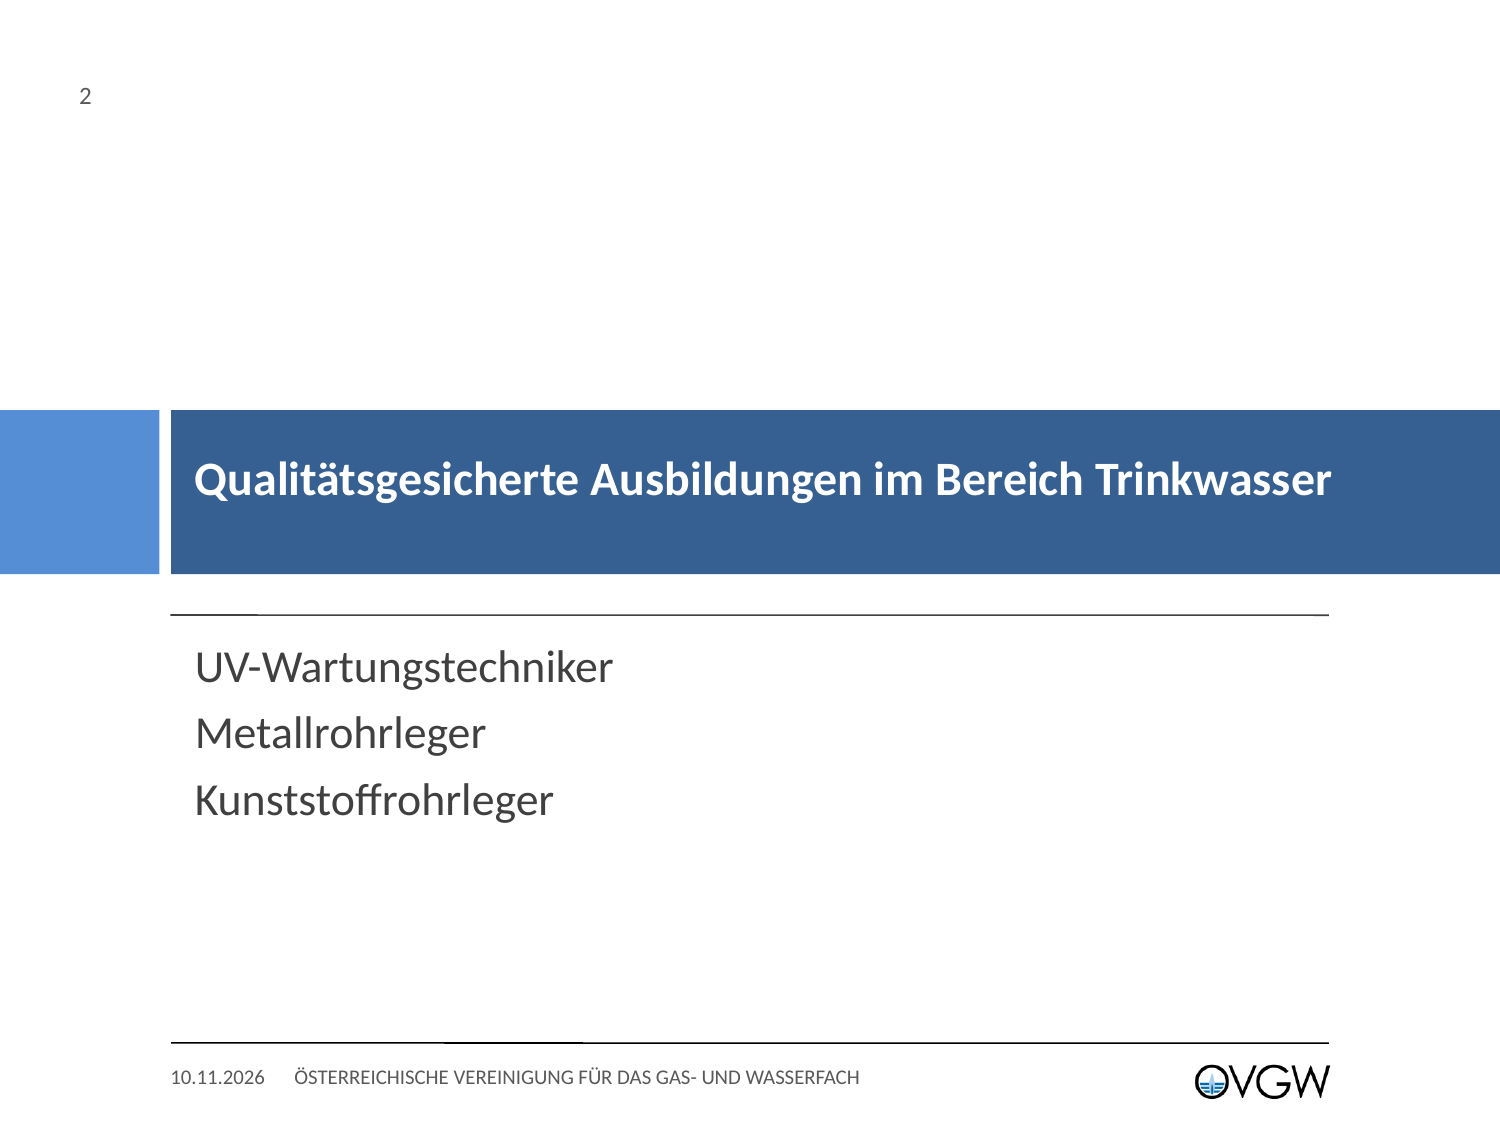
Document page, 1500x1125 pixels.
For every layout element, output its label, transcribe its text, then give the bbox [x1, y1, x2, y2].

footer ÖSTERREICHISCHE VEREINIGUNG FÜR DAS GAS- UND WASSERFACH [294, 1058, 1003, 1094]
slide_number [170, 1058, 288, 1094]
title Qualitätsgesicherte Ausbildungen im Bereich Trinkwasser [171, 415, 1483, 568]
picture [1183, 1054, 1341, 1109]
slide_number 2 [16, 64, 92, 125]
subtitle UV-Wartungstechniker Metallrohrleger Kunststoffrohrleger [171, 637, 1329, 925]
